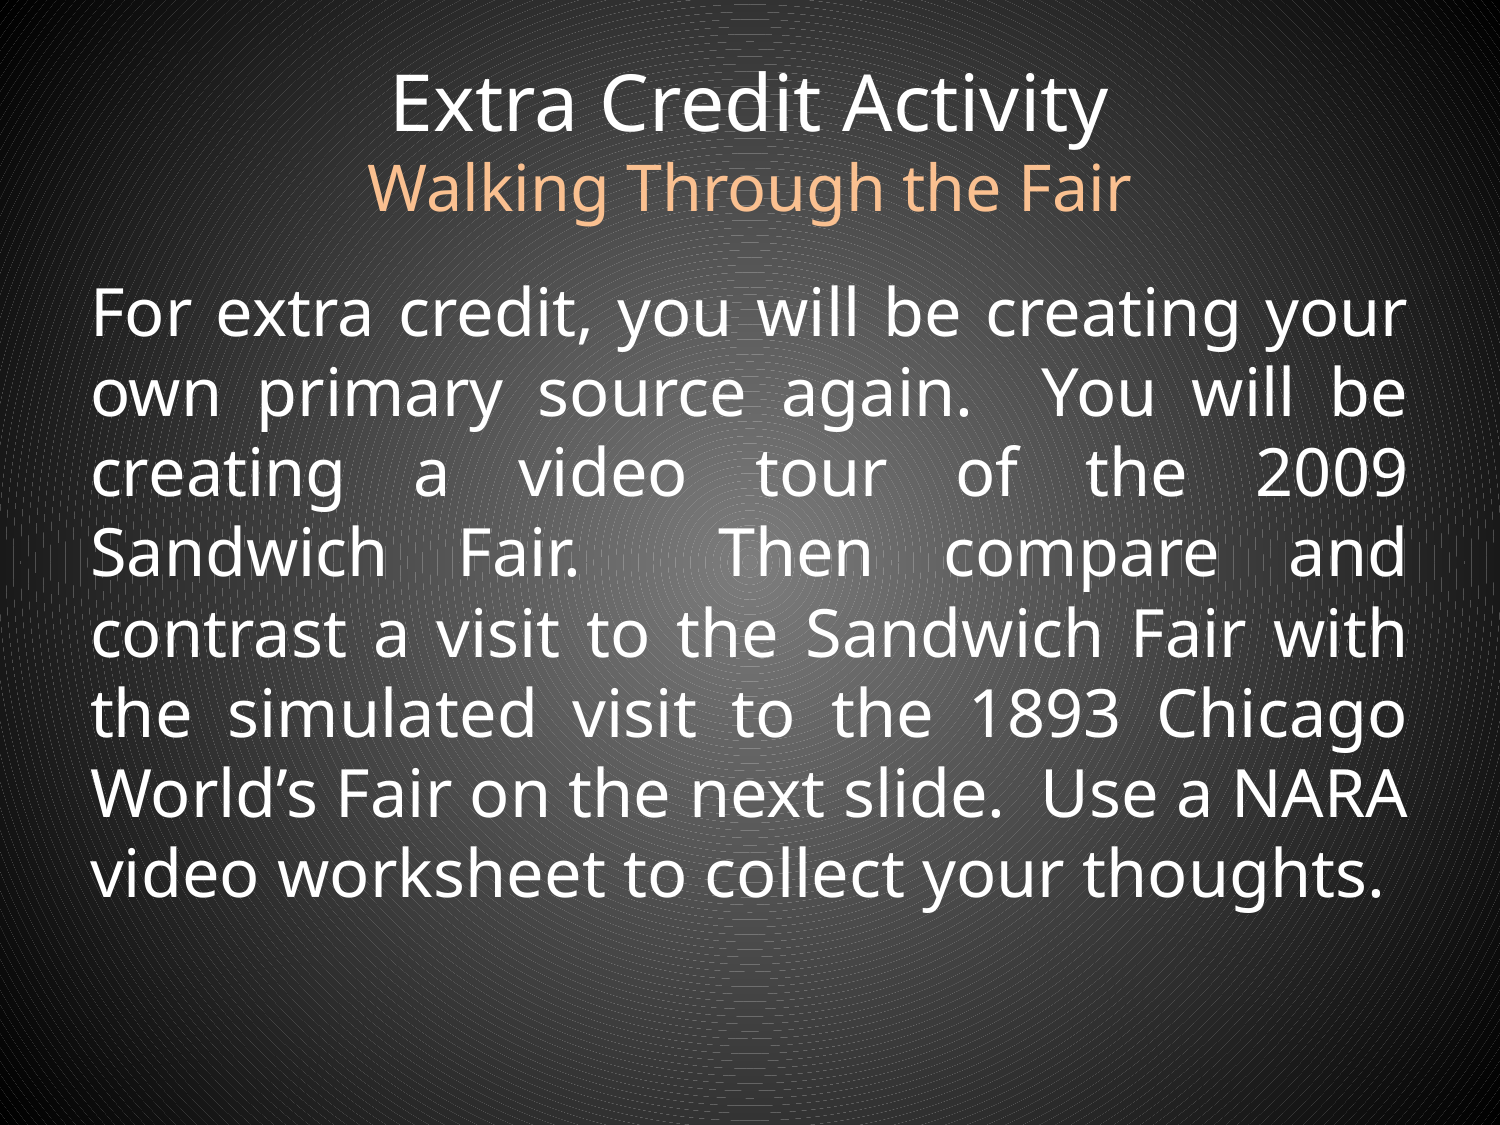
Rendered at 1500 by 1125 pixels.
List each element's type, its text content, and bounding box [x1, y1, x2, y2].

title Extra Credit Activity Walking Through the Fair [75, 45, 1425, 233]
list For extra credit, you will be creating your own primary source again. You will be creating a video tour of the 2009 Sandwich Fair. Then compare and contrast a visit to the Sandwich Fair with the simulated visit to the 1893 Chicago World’s Fair on the next slide. Use a NARA video worksheet to collect your thoughts. [75, 262, 1425, 1005]
